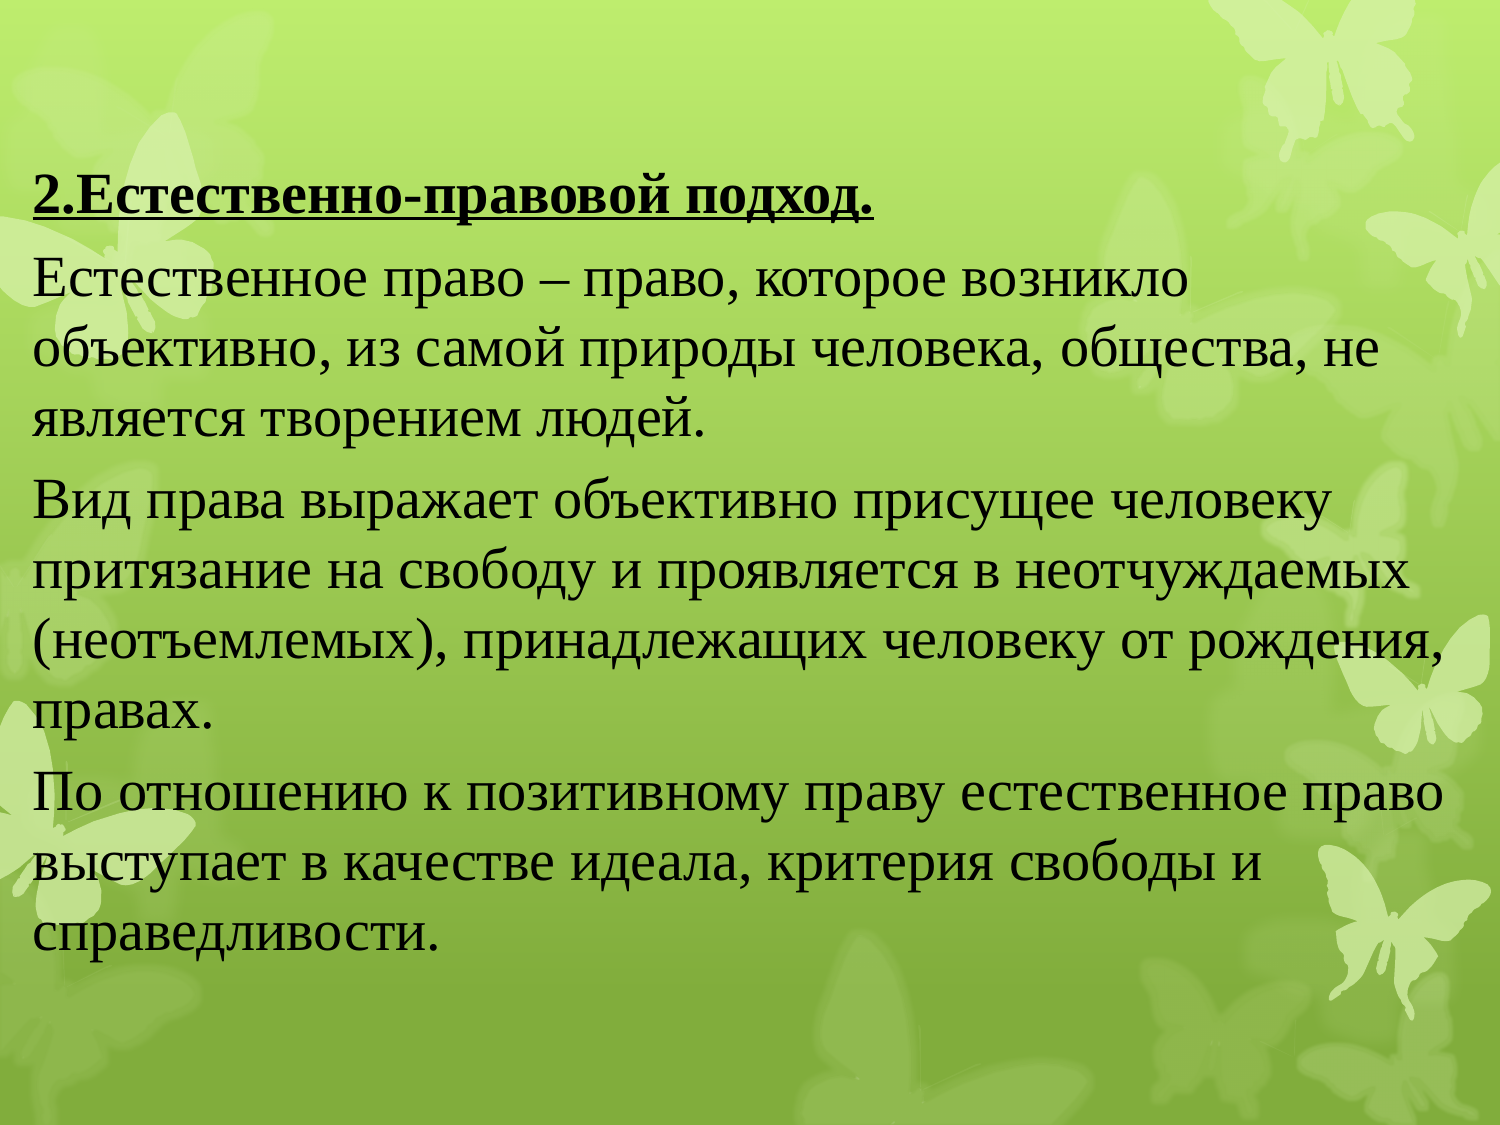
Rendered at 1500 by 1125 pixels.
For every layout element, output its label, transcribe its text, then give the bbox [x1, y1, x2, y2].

list 2.Естественно-правовой подход. Естественное право – право, которое возникло объективно, из самой природы человека, общества, не является творением людей. Вид права выражает объективно присущее человеку притязание на свободу и проявляется в неотчуждаемых (неотъемлемых), принадлежащих человеку от рождения, правах. По отношению к позитивному праву естественное право выступает в качестве идеала, критерия свободы и справедливости. [17, 302, 1489, 1046]
